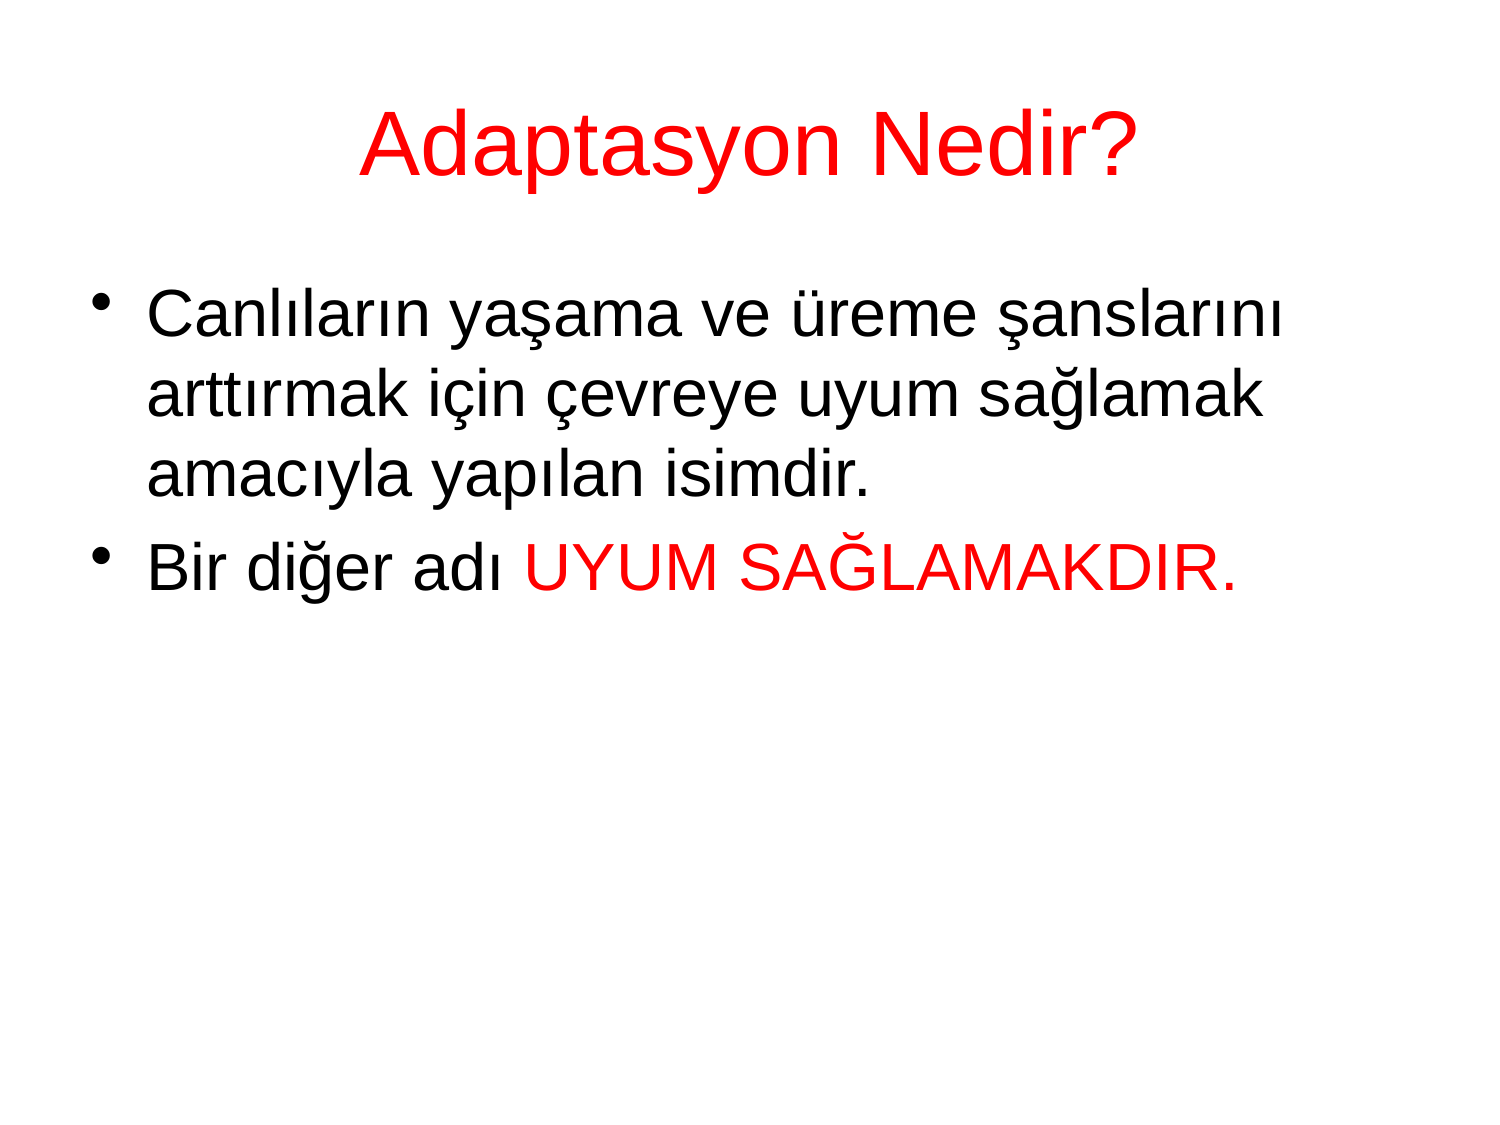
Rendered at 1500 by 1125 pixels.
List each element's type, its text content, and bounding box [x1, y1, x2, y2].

list Canlıların yaşama ve üreme şanslarını arttırmak için çevreye uyum sağlamak amacıyla yapılan isimdir. Bir diğer adı UYUM SAĞLAMAKDIR. [75, 262, 1425, 1005]
title Adaptasyon Nedir? [75, 45, 1425, 233]
